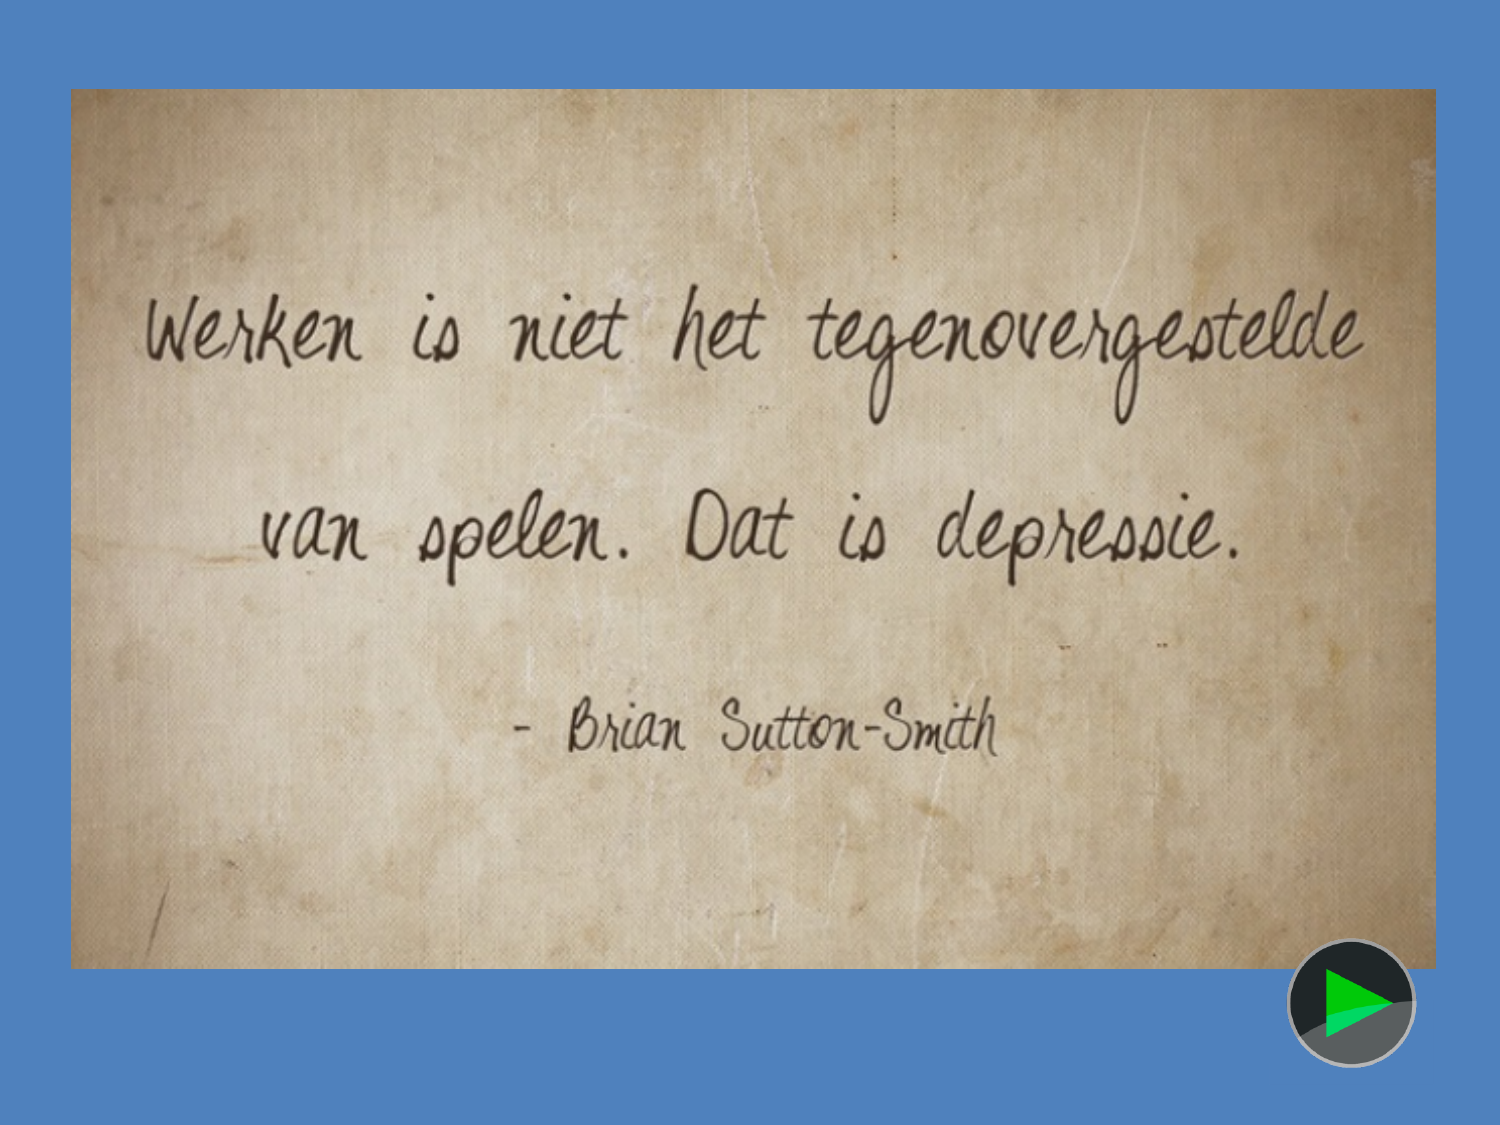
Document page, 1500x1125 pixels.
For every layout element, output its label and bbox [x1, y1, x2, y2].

picture [71, 89, 1436, 1085]
